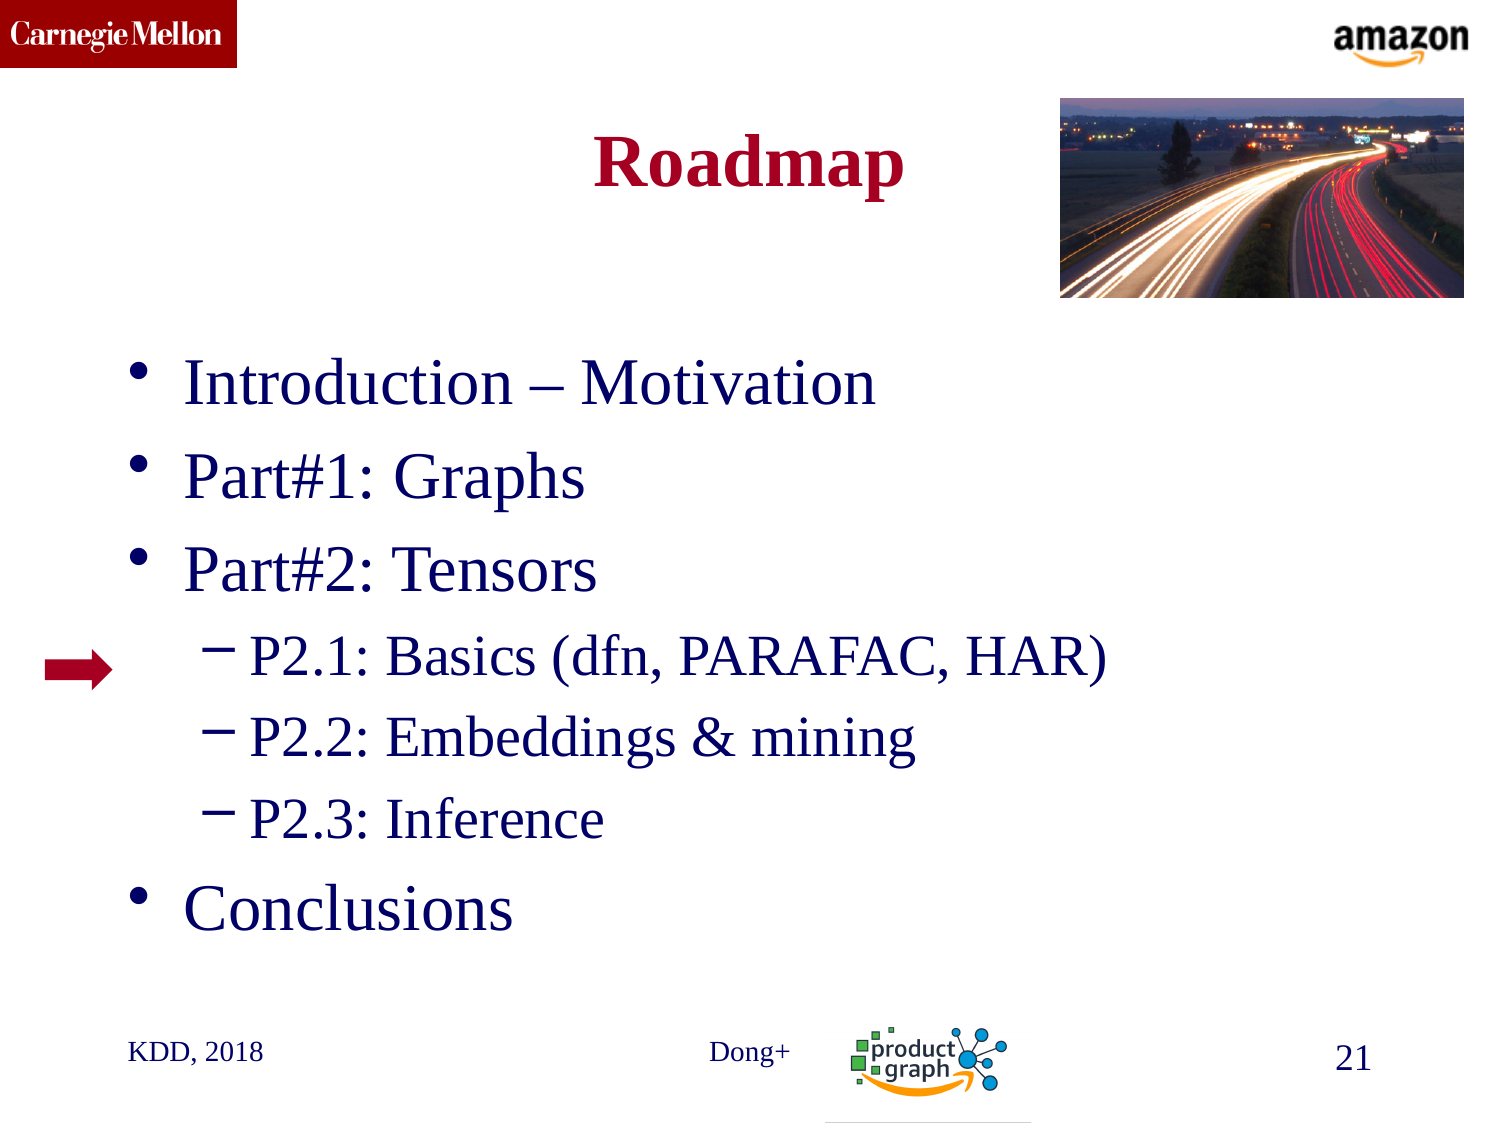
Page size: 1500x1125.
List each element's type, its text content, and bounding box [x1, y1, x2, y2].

slide_number KDD, 2018 [112, 1024, 426, 1101]
footer Dong+ [512, 1024, 988, 1101]
picture [1060, 98, 1464, 299]
text_box [44, 649, 113, 691]
title Roadmap [112, 99, 1058, 213]
picture [1322, 4, 1484, 88]
slide_number 21 [1074, 1024, 1388, 1101]
picture [0, 0, 237, 68]
list Introduction – Motivation Part#1: Graphs Part#2: Tensors P2.1: Basics (dfn, PARAFAC, HAR) P2.2: Embeddings & mining P2.3: Inference Conclusions [112, 237, 1388, 1001]
